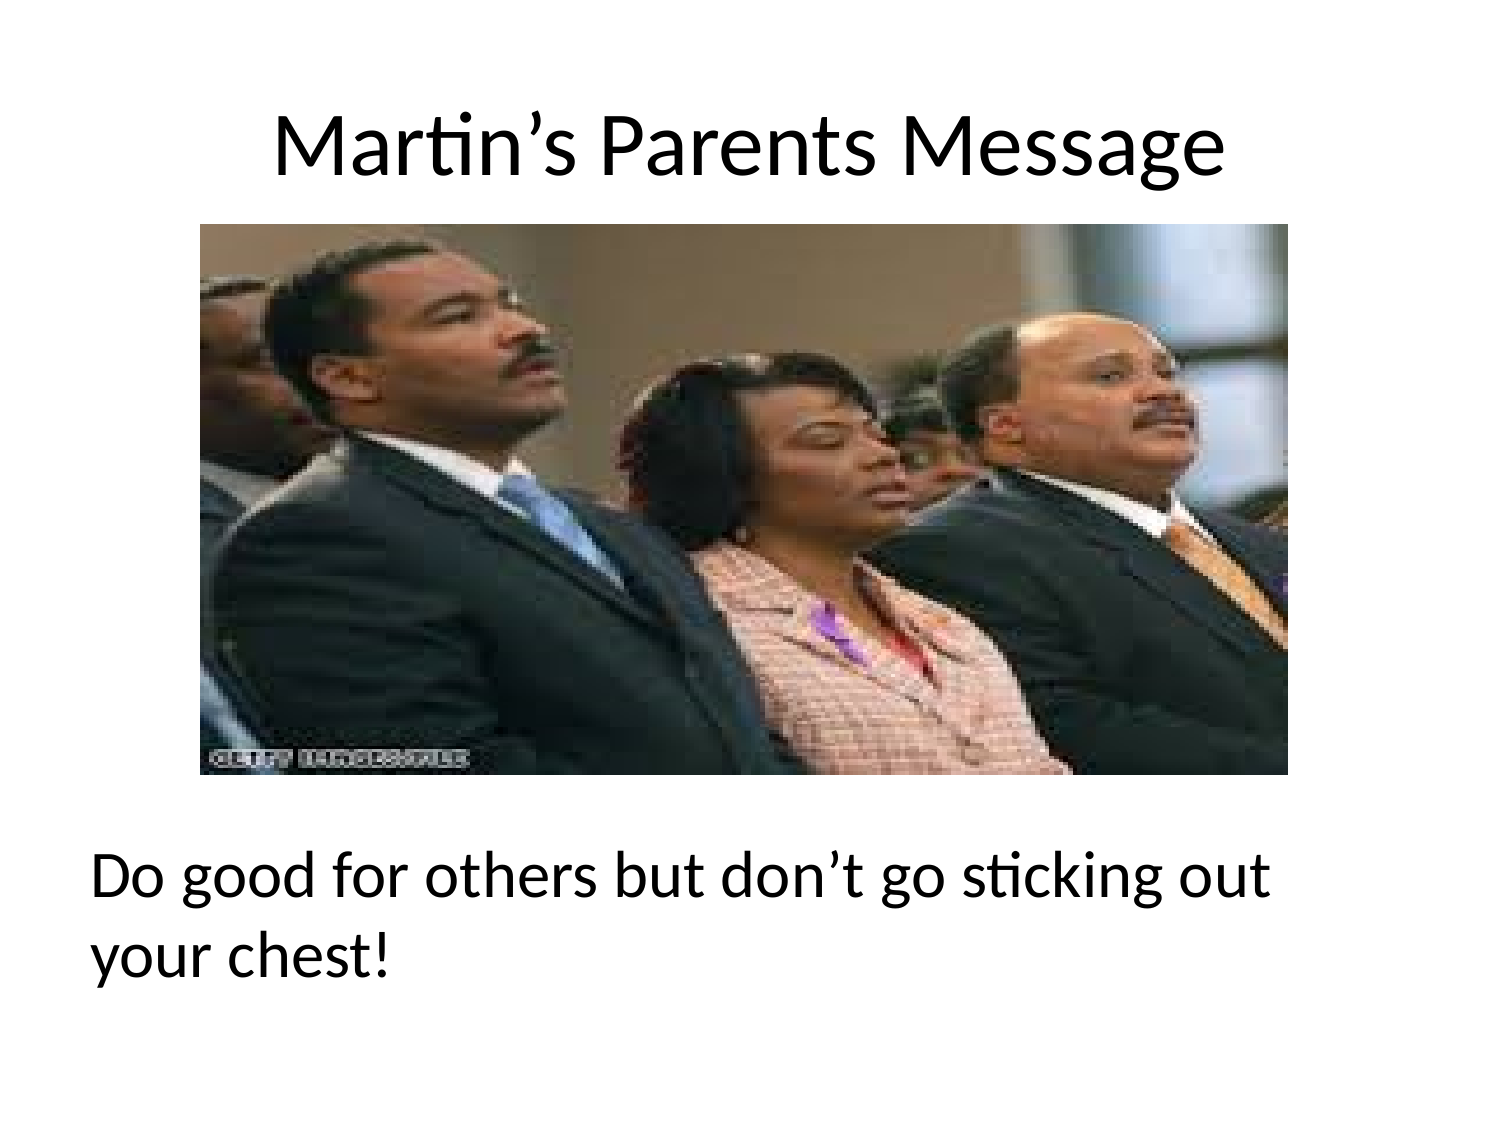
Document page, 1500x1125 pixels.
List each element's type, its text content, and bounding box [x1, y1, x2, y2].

list Do good for others but don’t go sticking out your chest! [75, 262, 1425, 1005]
title Martin’s Parents Message [75, 45, 1425, 233]
picture [199, 224, 1288, 776]
